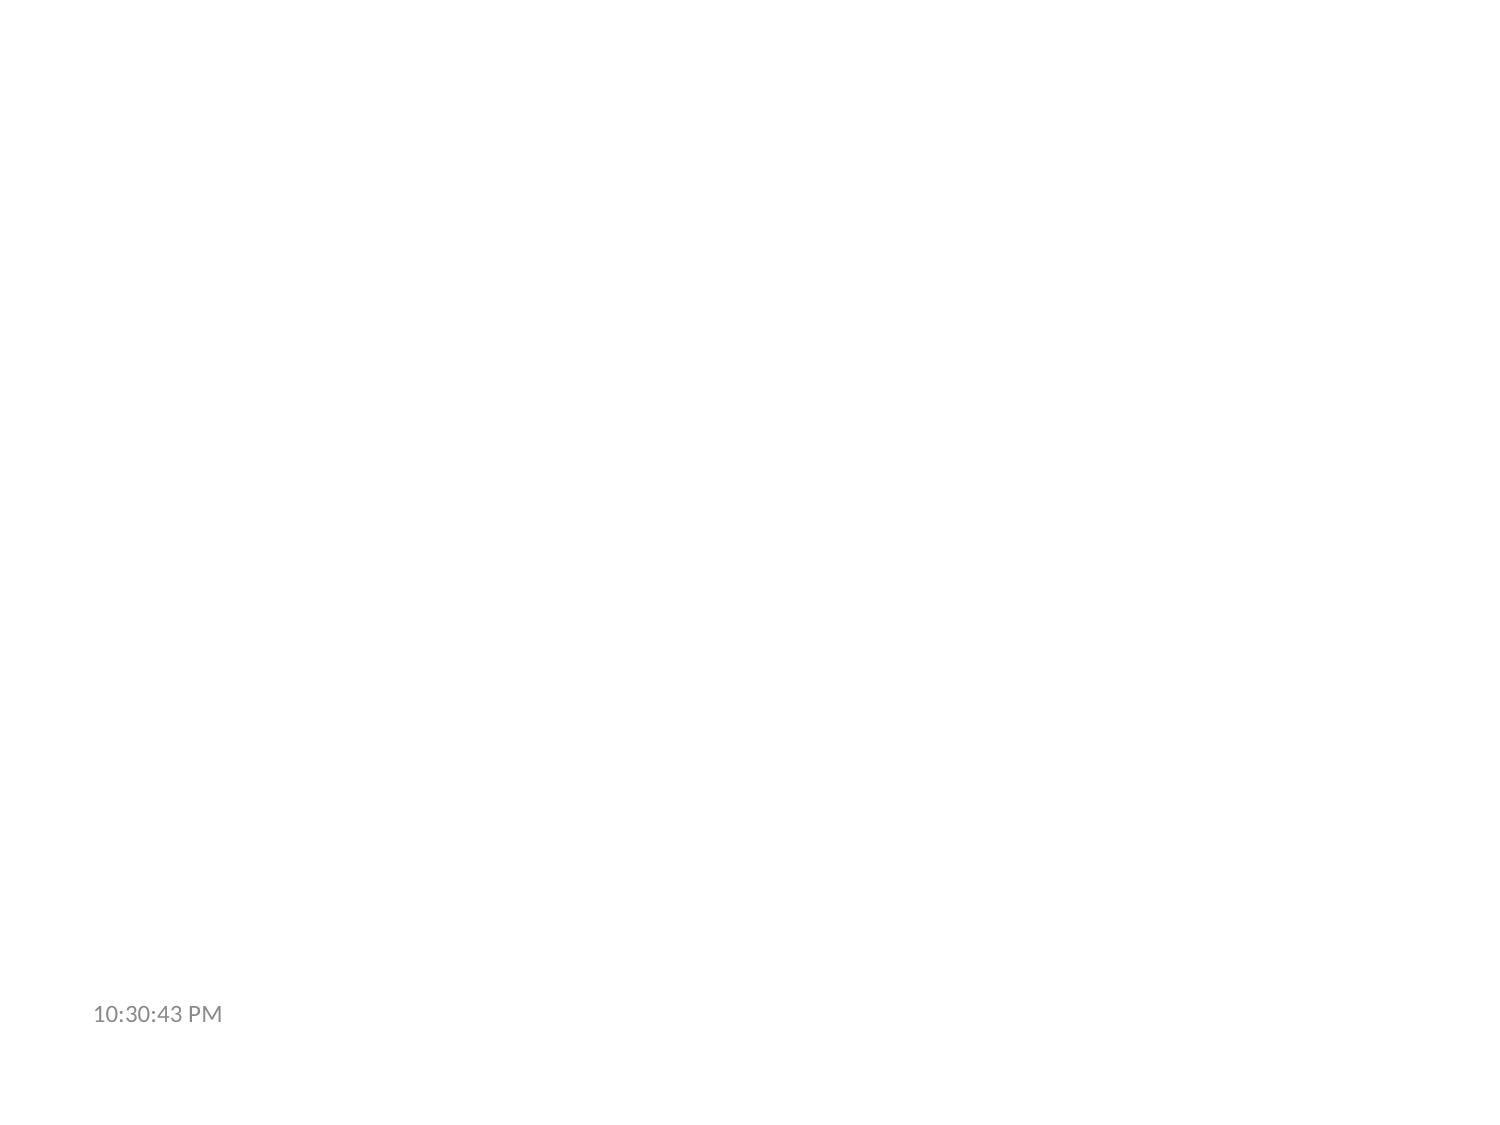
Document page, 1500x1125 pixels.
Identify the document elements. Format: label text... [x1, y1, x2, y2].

text_box 3:35:09 PM [77, 982, 428, 1043]
